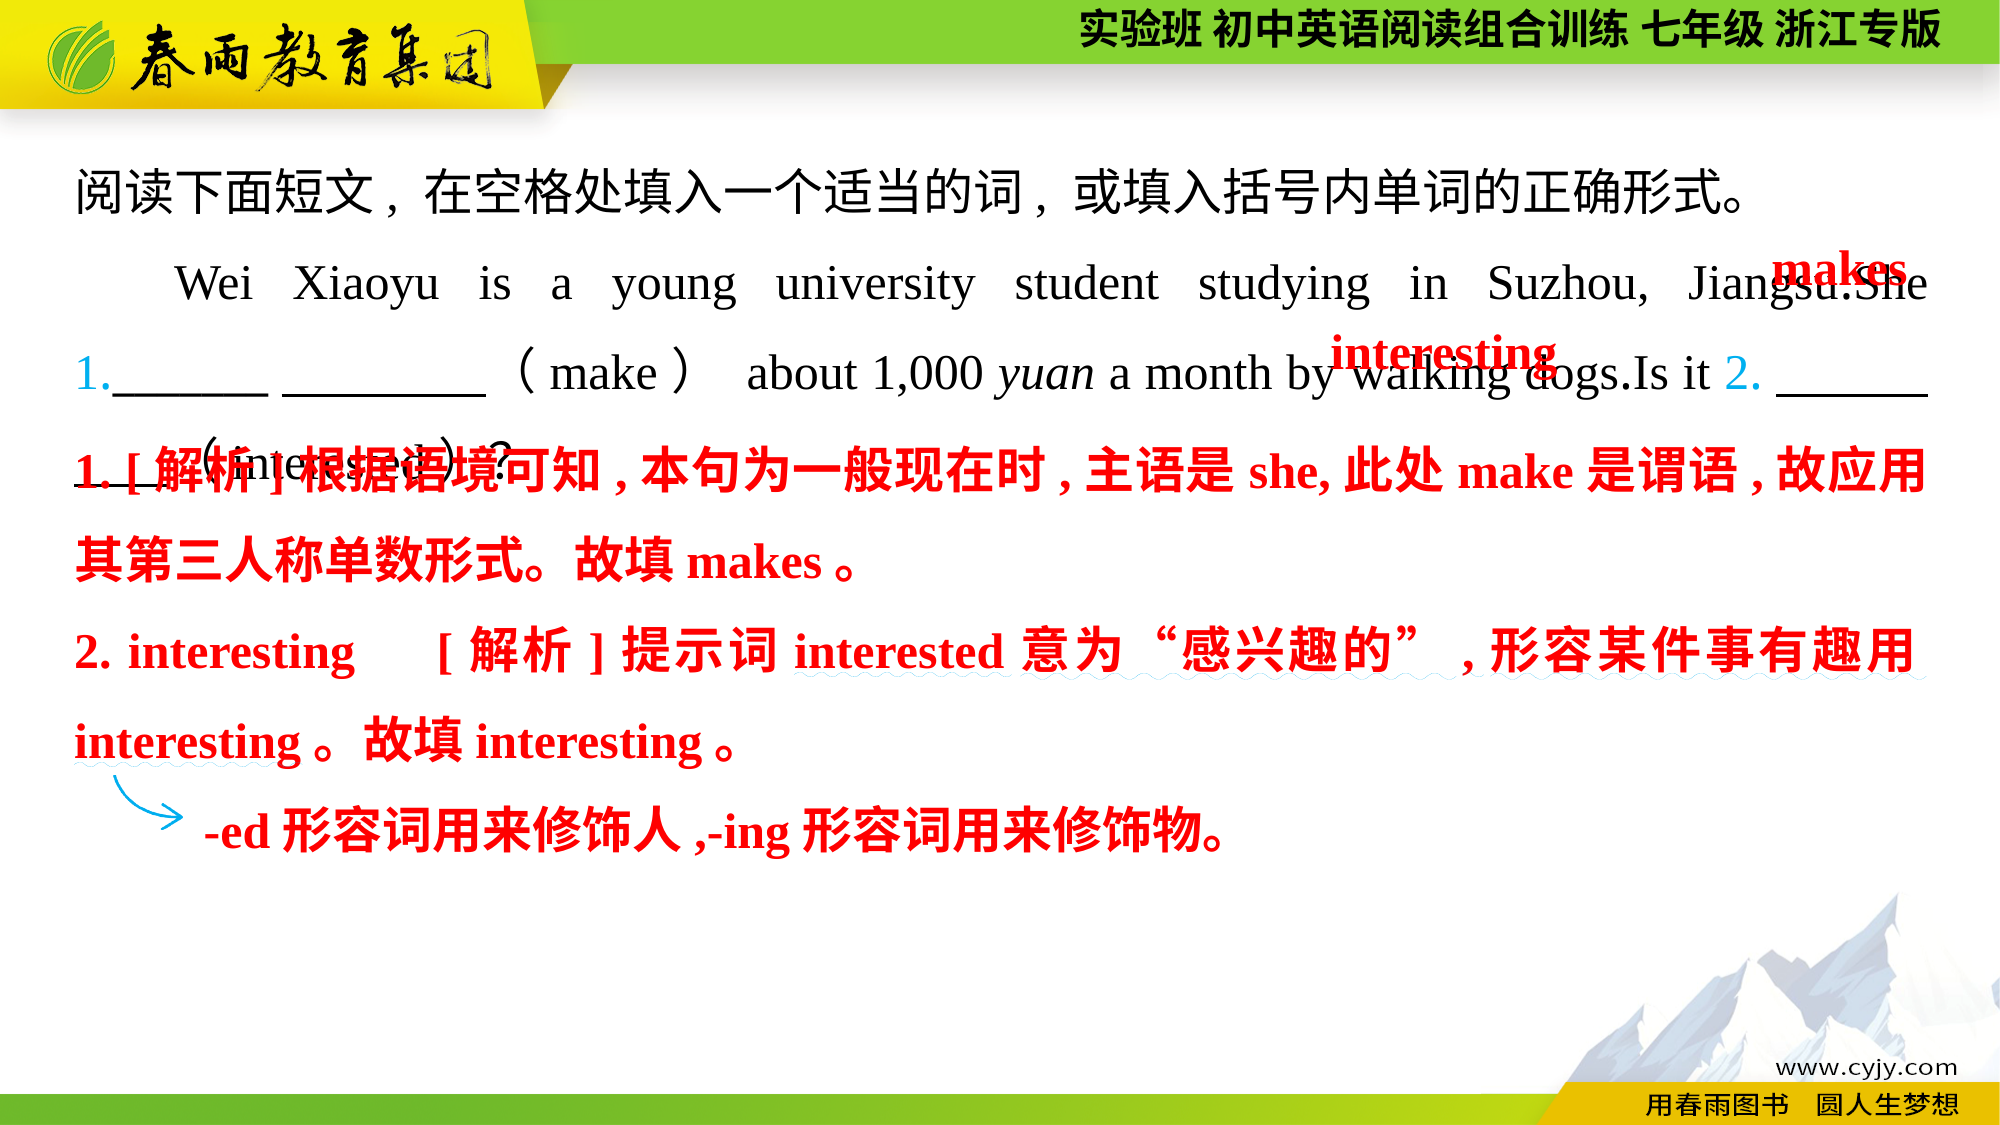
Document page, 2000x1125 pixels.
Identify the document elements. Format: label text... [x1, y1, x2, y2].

text_box 1. [解析]根据语境可知,本句为一般现在时,主语是she,此处make是谓语,故应用其第三人称单数形式。故填makes。 [59, 400, 1944, 581]
text_box interesting [1315, 311, 1573, 387]
picture [0, 0, 2000, 1125]
text_box makes [1756, 228, 1923, 304]
list 阅读下面短文, 在空格处填入一个适当的词, 或填入括号内单词的正确形式。 Wei Xiaoyu is a young university student studying in Suzhou, Jiangsu.She 1._______ （make） about 1,000 yuan a month by walking dogs.Is it 2. （interested）？ [59, 122, 1944, 400]
text_box 2. interesting [解析]提示词interested意为“感兴趣的”,形容某件事有趣用interesting。故填interesting。 -ed形容词用来修饰人,-ing形容词用来修饰物。 [59, 581, 1944, 867]
